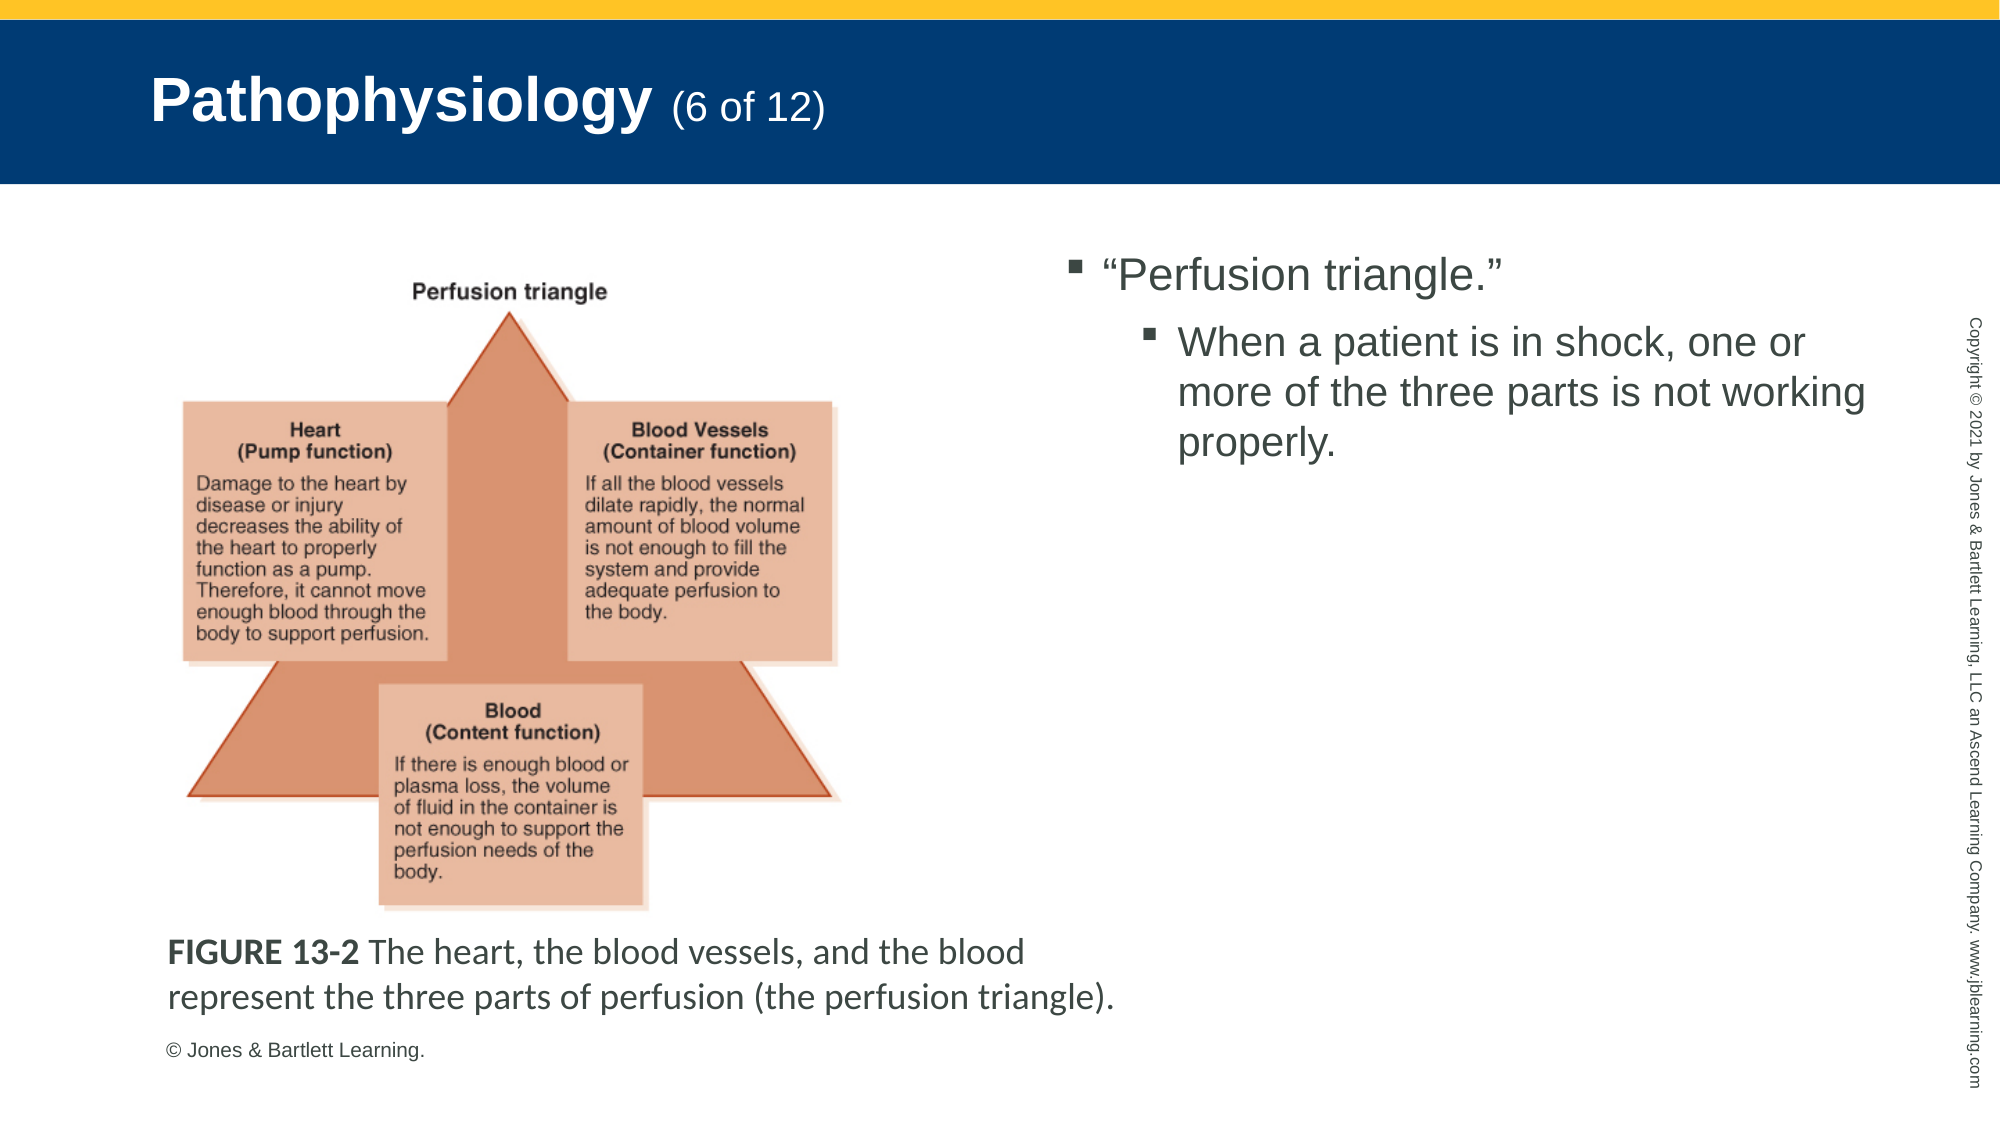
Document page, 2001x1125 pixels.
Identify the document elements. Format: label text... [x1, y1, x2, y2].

list “Perfusion triangle.” When a patient is in shock, one or more of the three parts is not working properly. [1050, 237, 1950, 1025]
text_box © Jones & Bartlett Learning. [151, 1029, 441, 1069]
title Pathophysiology (6 of 12) [0, 19, 2000, 185]
picture [153, 241, 885, 929]
text_box FIGURE 13-2 The heart, the blood vessels, and the blood represent the three parts of perfusion (the perfusion triangle). [153, 919, 1141, 1025]
